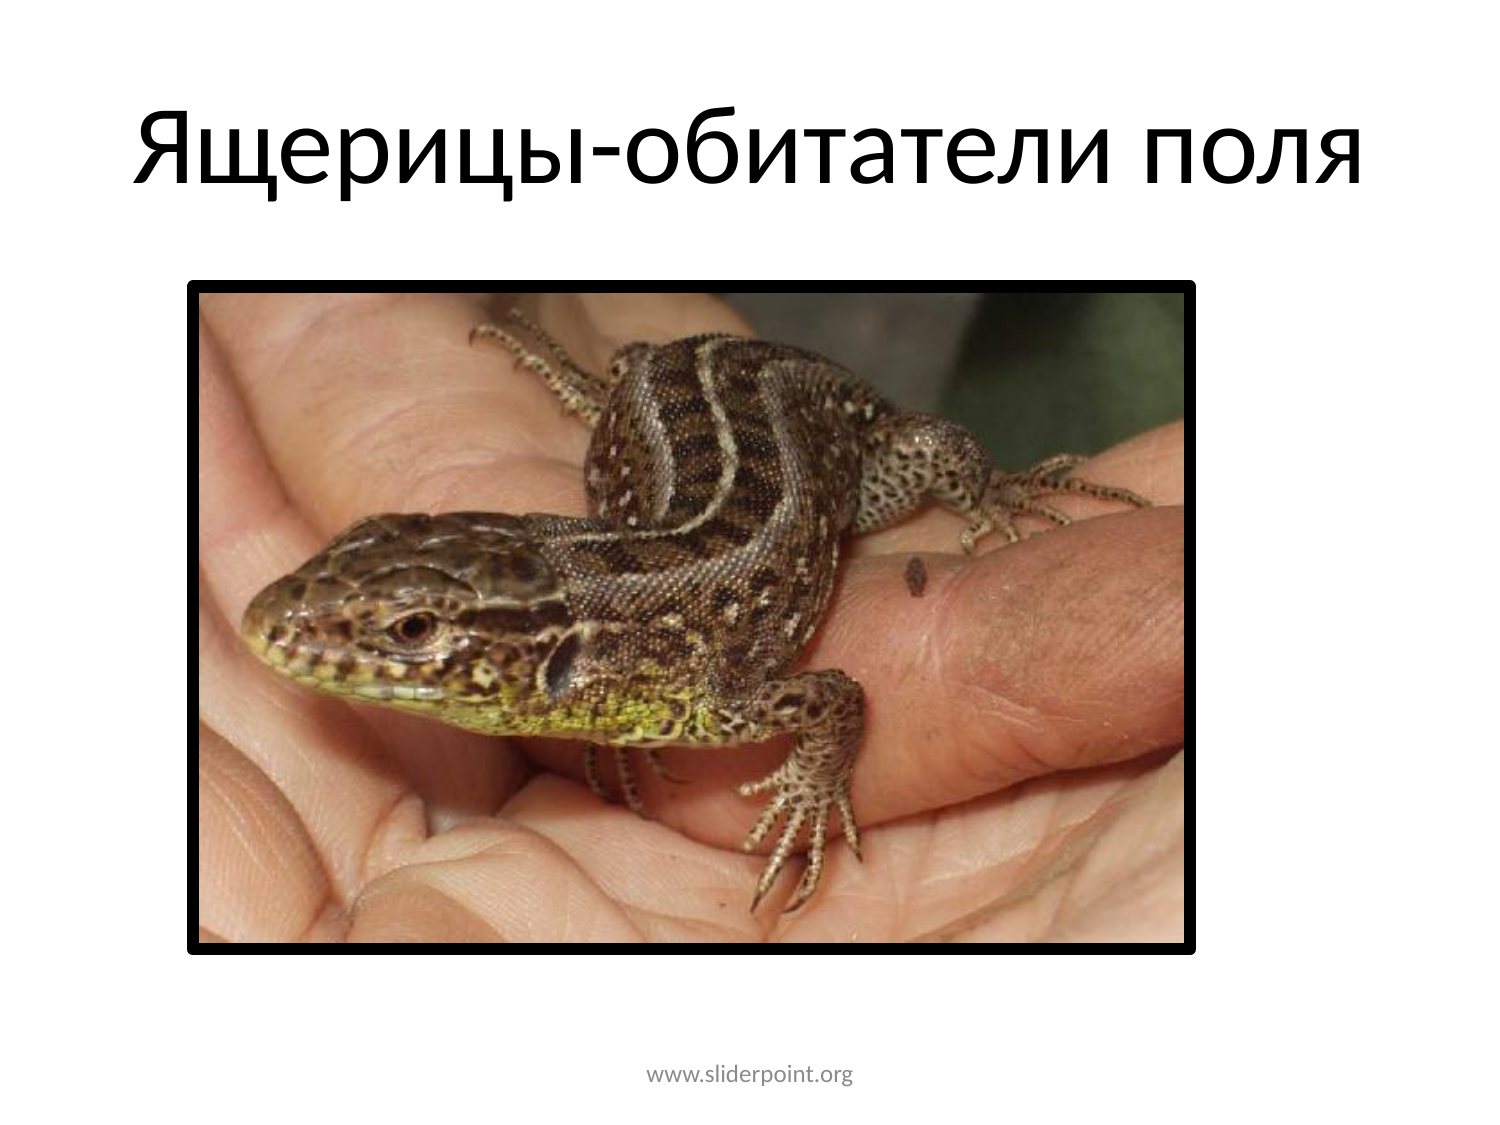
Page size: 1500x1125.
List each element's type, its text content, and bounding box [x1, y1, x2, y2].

picture [198, 292, 1184, 944]
footer www.sliderpoint.org [512, 1042, 988, 1103]
title Ящерицы-обитатели поля [75, 45, 1425, 233]
